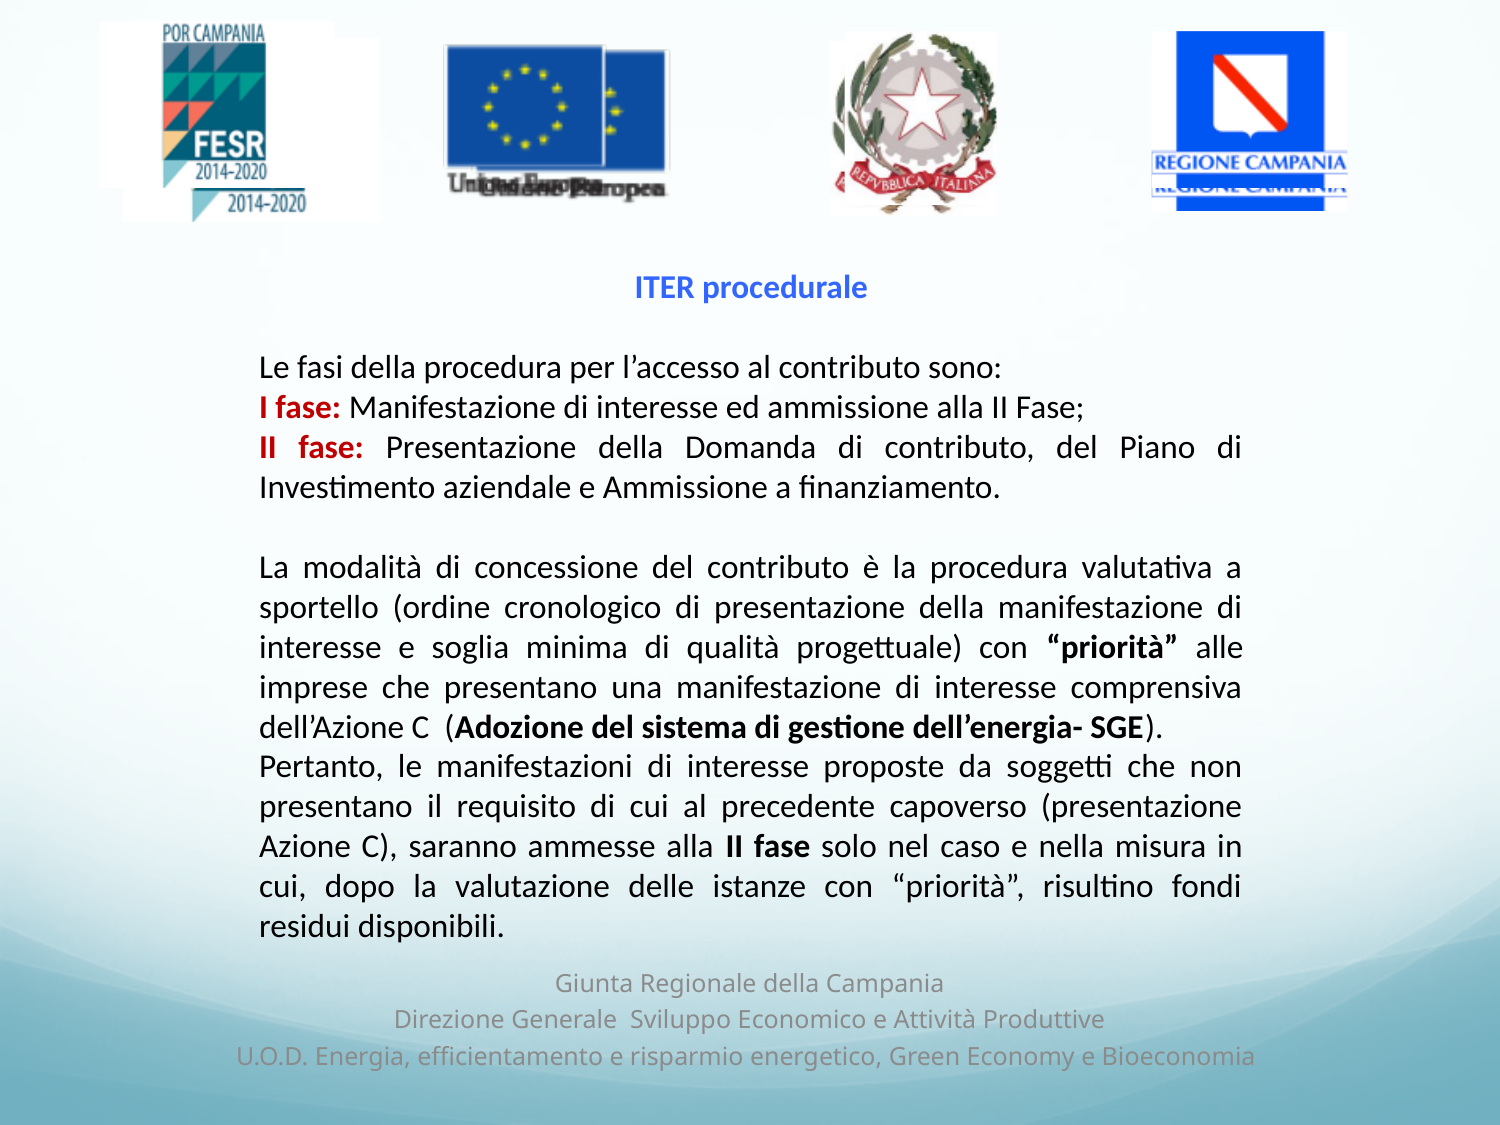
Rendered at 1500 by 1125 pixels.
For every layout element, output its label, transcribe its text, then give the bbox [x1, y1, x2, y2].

text_box Giunta Regionale della Campania Direzione Generale Sviluppo Economico e Attività Produttive U.O.D. Energia, efficientamento e risparmio energetico, Green Economy e Bioeconomia [216, 960, 1283, 1090]
text_box ITER procedurale Le fasi della procedura per l’accesso al contributo sono: I fase: Manifestazione di interesse ed ammissione alla II Fase; II fase: Presentazione della Domanda di contributo, del Piano di Investimento aziendale e Ammissione a finanziamento. La modalità di concessione del contributo è la procedura valutativa a sportello (ordine cronologico di presentazione della manifestazione di interesse e soglia minima di qualità progettuale) con “priorità” alle imprese che presentano una manifestazione di interesse comprensiva dell’Azione C (Adozione del sistema di gestione dell’energia- SGE). Pertanto, le manifestazioni di interesse proposte da soggetti che non presentano il requisito di cui al precedente capoverso (presentazione Azione C), saranno ammesse alla II fase solo nel caso e nella misura in cui, dopo la valutazione delle istanze con “priorità”, risultino fondi residui disponibili. [244, 825, 1259, 952]
picture [1150, 30, 1348, 188]
picture [98, 20, 336, 188]
text_box [216, 763, 1283, 825]
picture [844, 30, 998, 206]
text_box ITER procedurale Le fasi della procedura per l’accesso al contributo sono: I fase: Manifestazione di interesse ed ammissione alla II Fase; II fase: Presentazione della Domanda di contributo, del Piano di Investimento aziendale e Ammissione a finanziamento. La modalità di concessione del contributo è la procedura valutativa a sportello (ordine cronologico di presentazione della manifestazione di interesse e soglia minima di qualità progettuale) con “priorità” alle imprese che presentano una manifestazione di interesse comprensiva dell’Azione C (Adozione del sistema di gestione dell’energia- SGE). Pertanto, le manifestazioni di interesse proposte da soggetti che non presentano il requisito di cui al precedente capoverso (presentazione Azione C), saranno ammesse alla II fase solo nel caso e nella misura in cui, dopo la valutazione delle istanze con “priorità”, risultino fondi residui disponibili. [244, 258, 1259, 763]
picture [441, 37, 673, 209]
